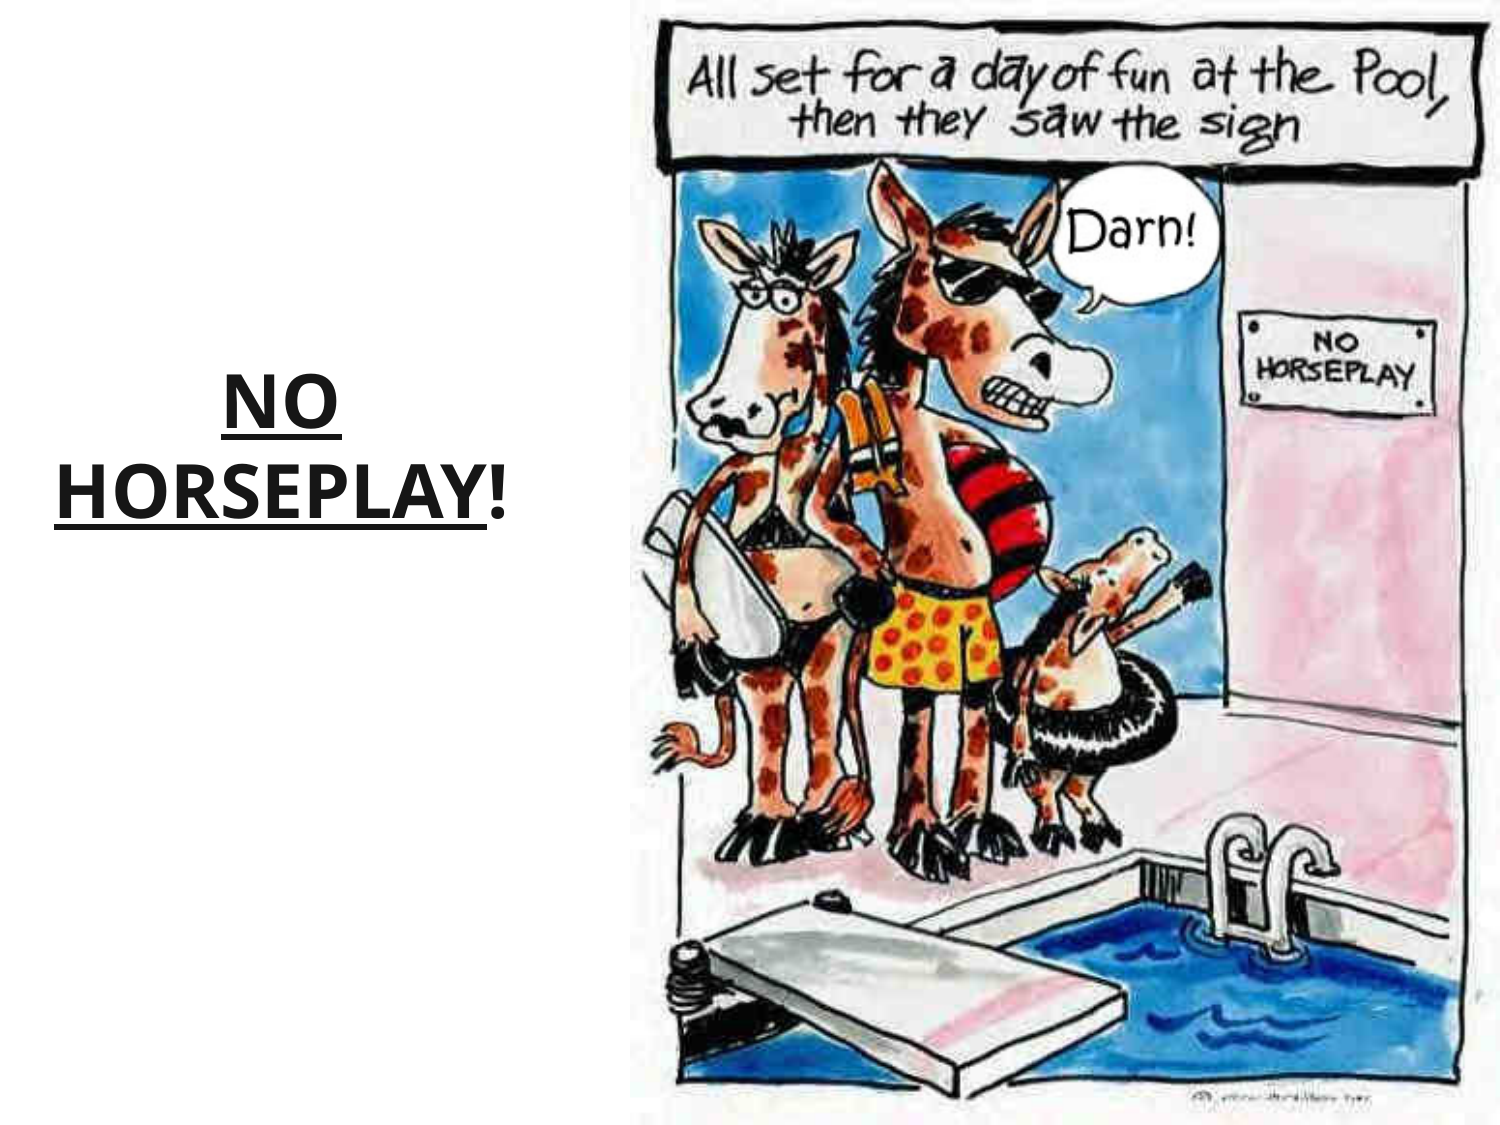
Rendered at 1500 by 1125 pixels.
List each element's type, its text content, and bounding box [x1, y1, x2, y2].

title NO HORSEPLAY! [0, 87, 563, 801]
picture [629, 0, 1500, 1125]
